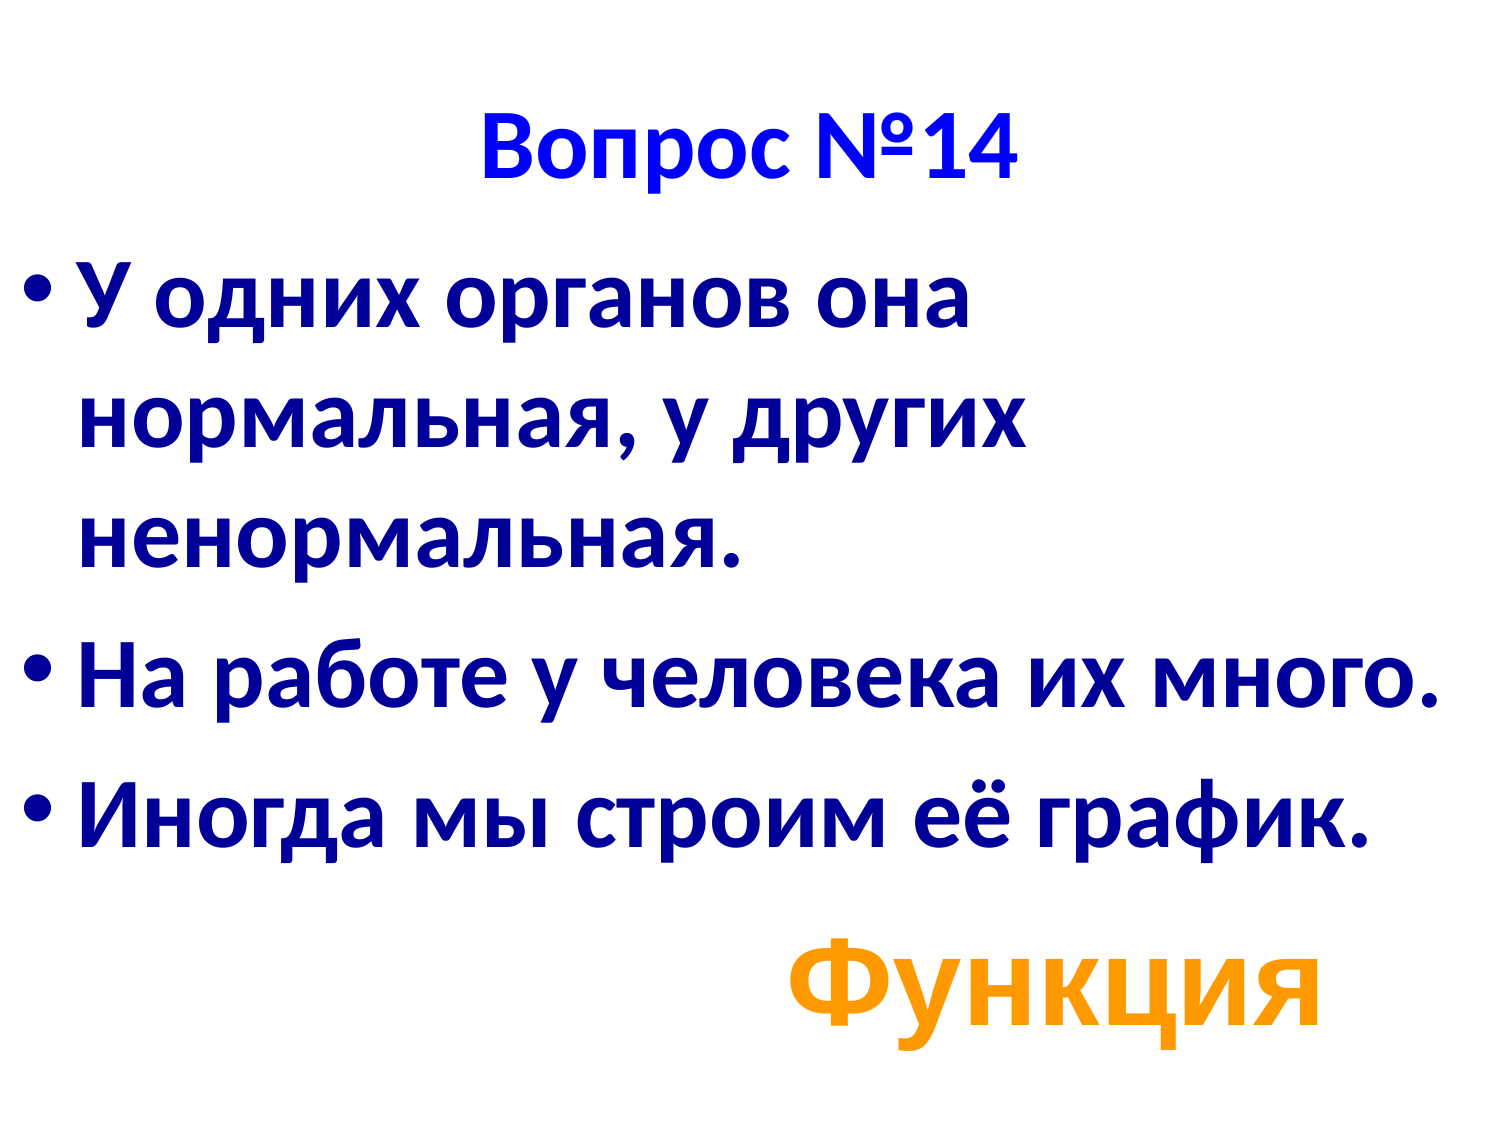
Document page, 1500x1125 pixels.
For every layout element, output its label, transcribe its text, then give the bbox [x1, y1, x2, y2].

title Вопрос №14 [75, 45, 1425, 219]
text_box Функция [771, 893, 1343, 1058]
list У одних органов она нормальная, у других ненормальная. На работе у человека их много. Иногда мы строим её график. [5, 219, 1483, 963]
